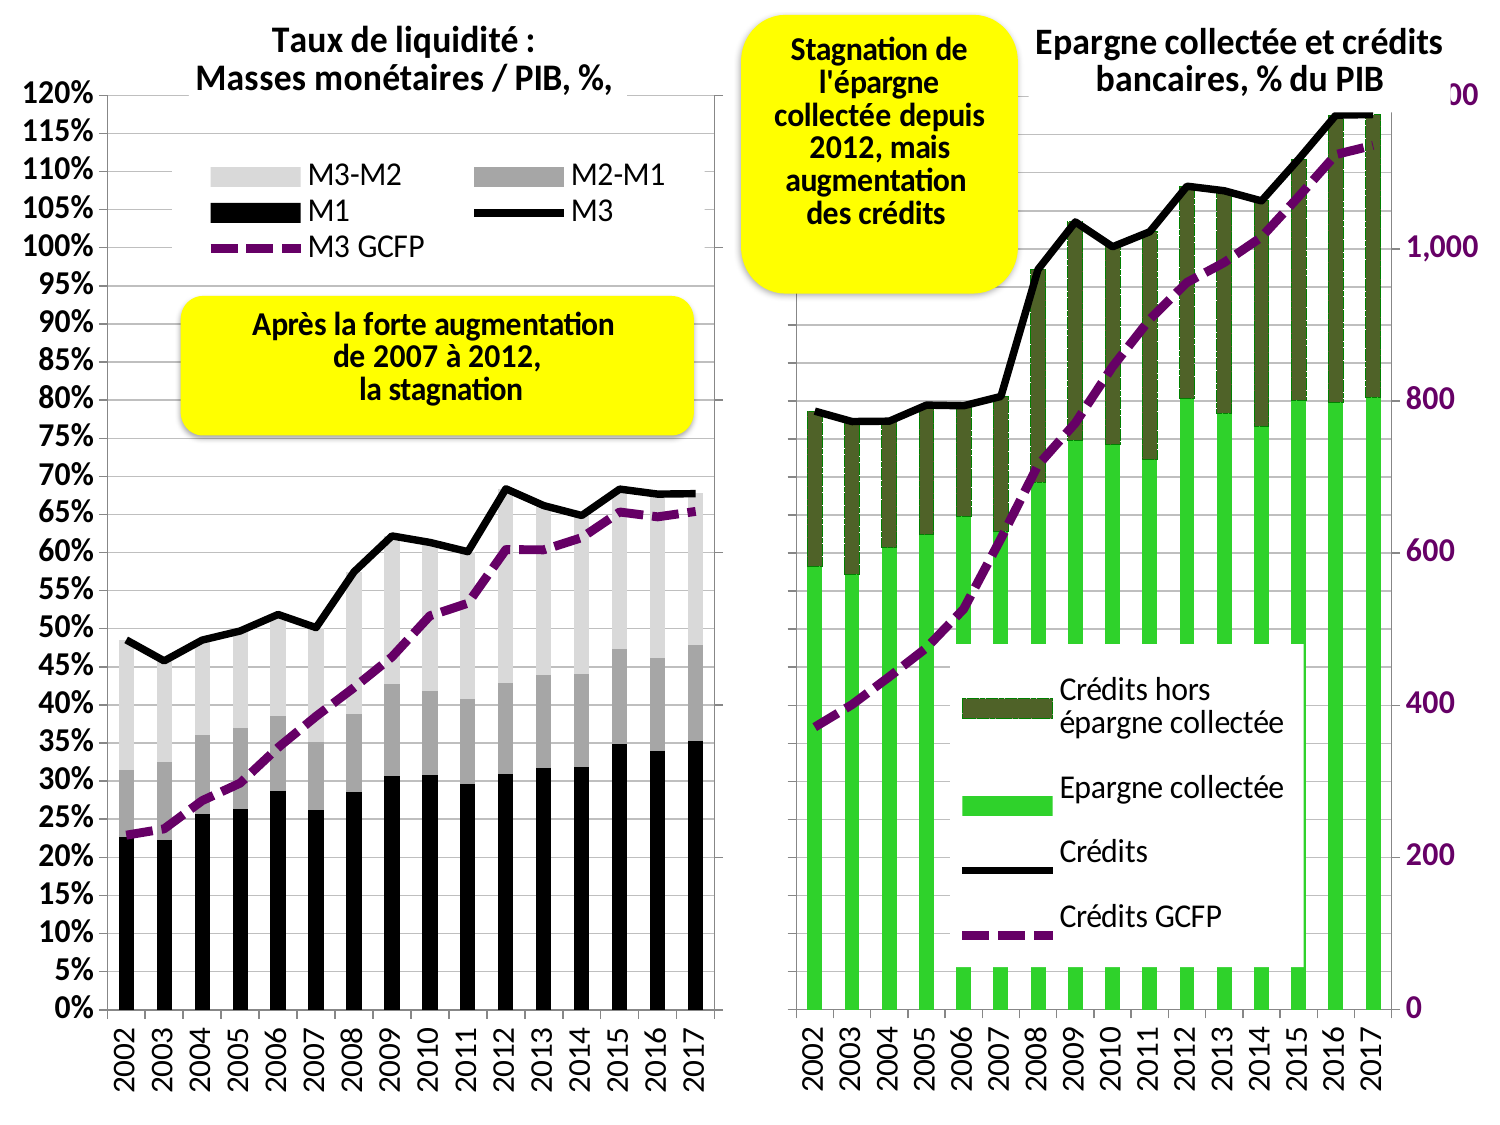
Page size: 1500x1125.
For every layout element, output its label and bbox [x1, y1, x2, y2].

chart [21, 11, 1480, 1104]
